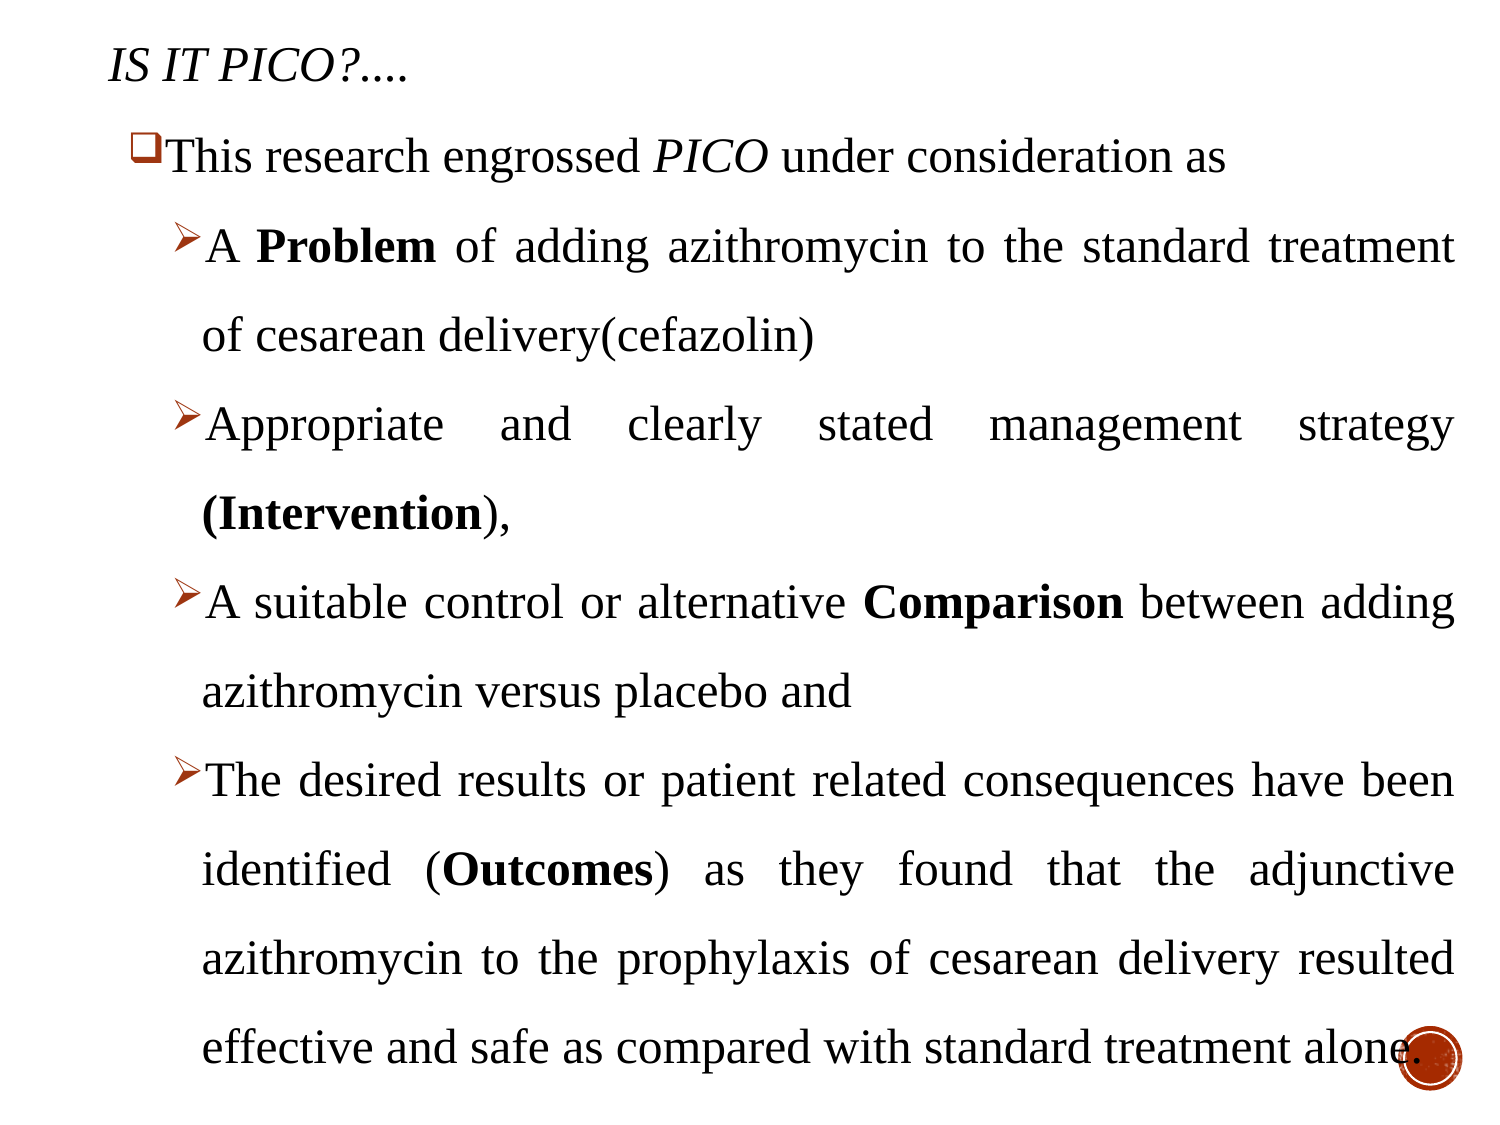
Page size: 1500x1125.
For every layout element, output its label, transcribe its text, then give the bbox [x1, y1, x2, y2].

list This research engrossed PICO under consideration as A Problem of adding azithromycin to the standard treatment of cesarean delivery(cefazolin) Appropriate and clearly stated management strategy (Intervention), A suitable control or alternative Comparison between adding azithromycin versus placebo and The desired results or patient related consequences have been identified (Outcomes) as they found that the adjunctive azithromycin to the prophylaxis of cesarean delivery resulted effective and safe as compared with standard treatment alone. [112, 122, 1471, 1089]
title Is it PICO?.... [93, 23, 1369, 108]
slide_number [1391, 1028, 1471, 1089]
